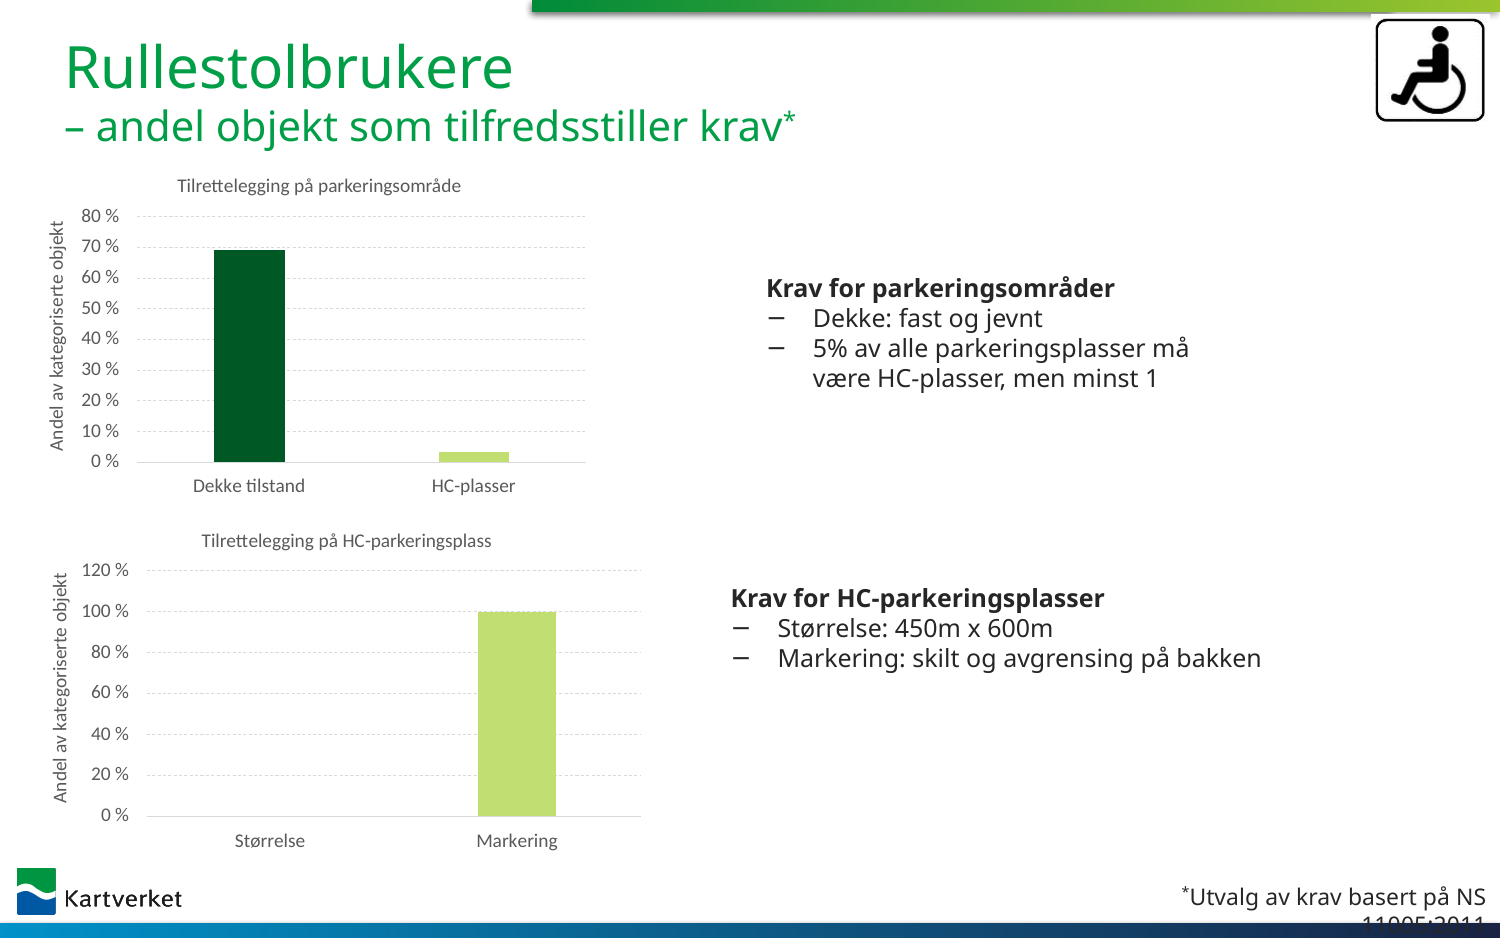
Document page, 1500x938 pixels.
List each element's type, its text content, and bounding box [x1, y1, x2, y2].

picture [1371, 13, 1491, 127]
text_box *Utvalg av krav basert på NS 11005:2011 [1068, 873, 1500, 938]
text_box Krav for HC-parkeringsplasser Størrelse: 450m x 600m Markering: skilt og avgrensing på bakken [715, 574, 1278, 680]
picture [41, 166, 598, 505]
text_box Rullestolbrukere – andel objekt som tilfredsstiller krav* [49, 23, 1431, 158]
text_box Krav for parkeringsområder Dekke: fast og jevnt 5% av alle parkeringsplasser må være HC-plasser, men minst 1 [751, 264, 1232, 400]
picture [41, 520, 652, 859]
